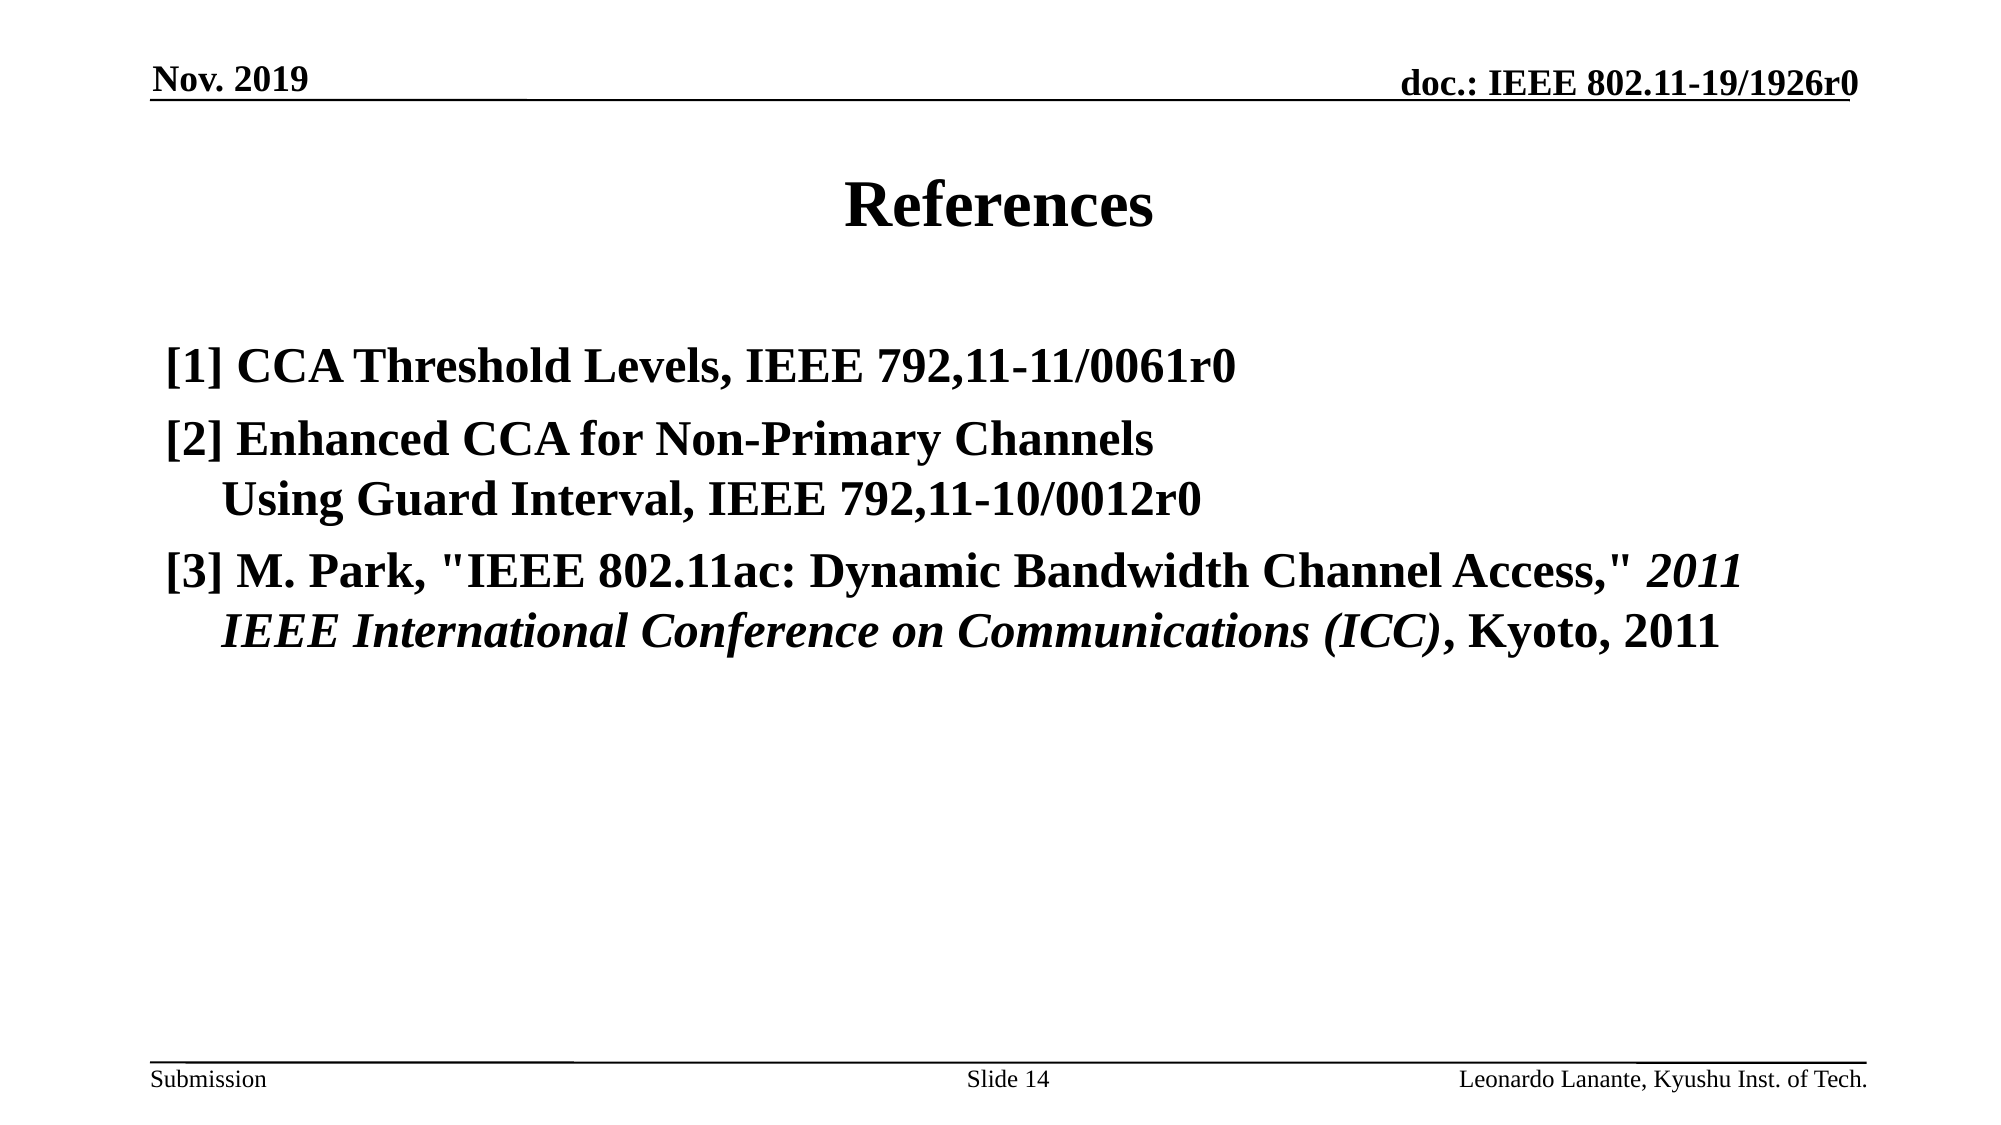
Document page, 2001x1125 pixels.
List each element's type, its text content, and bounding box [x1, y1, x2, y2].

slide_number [152, 54, 563, 100]
list [1] CCA Threshold Levels, IEEE 792,11-11/0061r0 [2] Enhanced CCA for Non-Primary Channels Using Guard Interval, IEEE 792,11-10/0012r0 [3] M. Park, "IEEE 802.11ac: Dynamic Bandwidth Channel Access," 2011 IEEE International Conference on Communications (ICC), Kyoto, 2011 [149, 324, 1850, 1000]
title References [149, 112, 1850, 288]
footer Leonardo Lanante, Kyushu Inst. of Tech. [1171, 1061, 1869, 1093]
slide_number Slide 14 [950, 1061, 1067, 1123]
